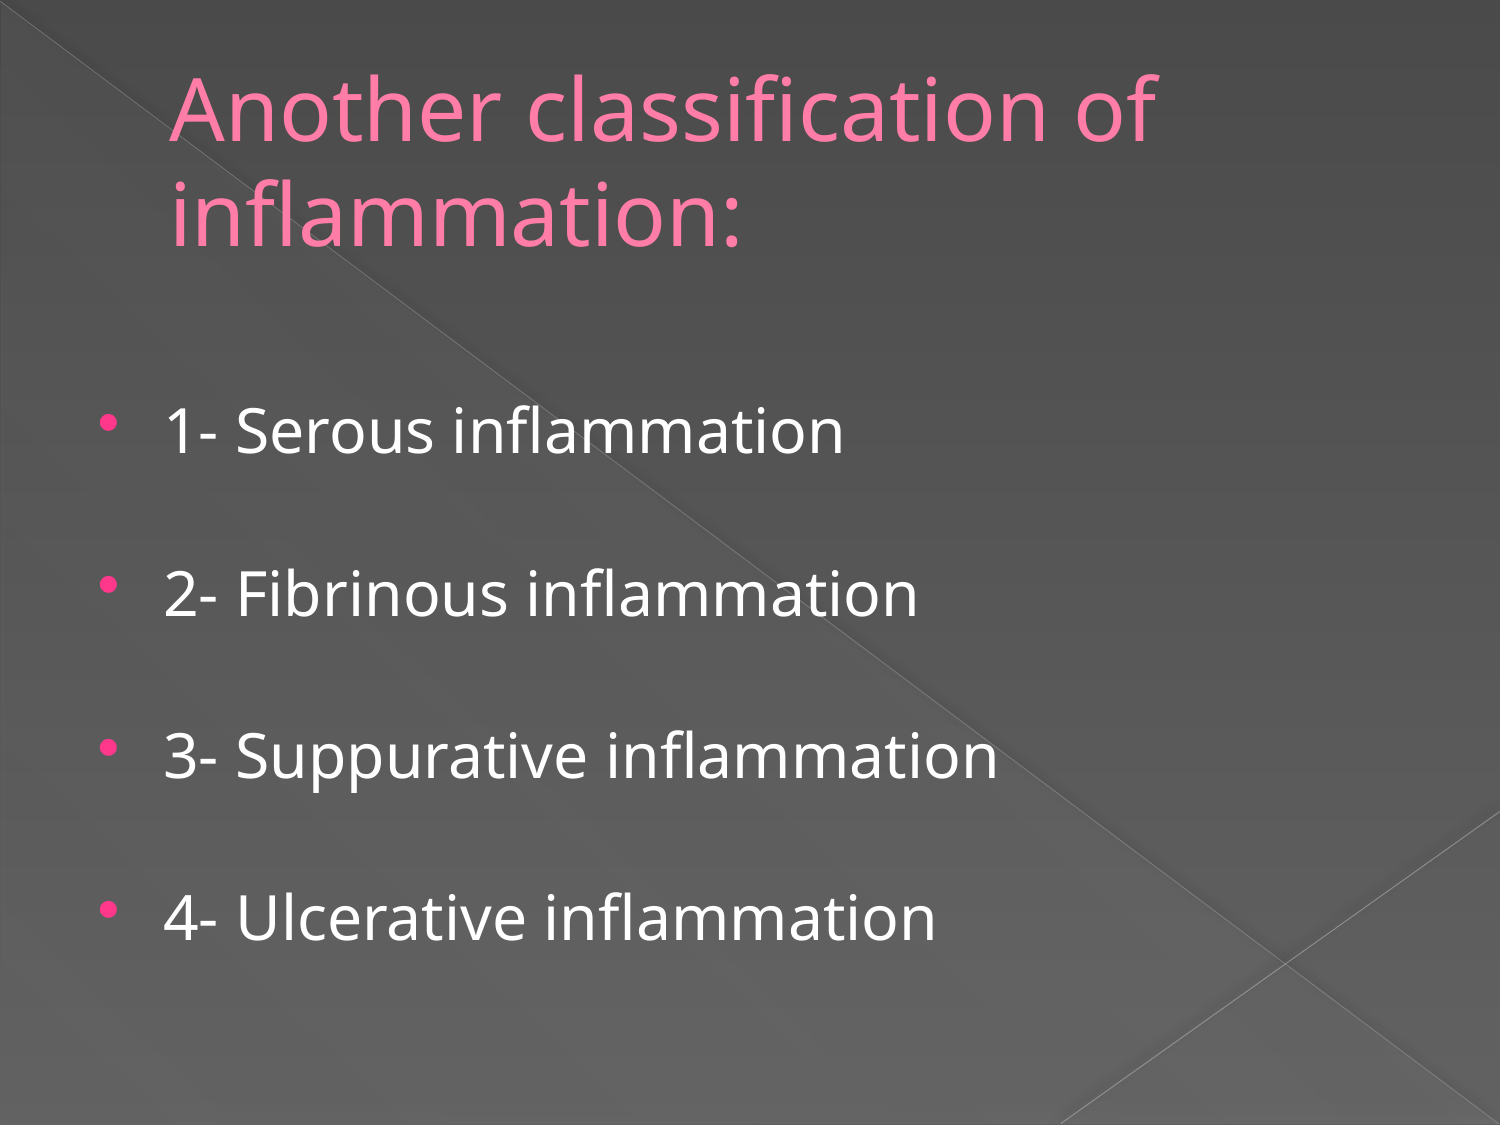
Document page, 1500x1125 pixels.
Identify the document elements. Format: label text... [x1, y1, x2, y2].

list 1- Serous inflammation 2- Fibrinous inflammation 3- Suppurative inflammation 4- Ulcerative inflammation [75, 308, 1425, 1059]
title Another classification of inflammation: [75, 43, 1425, 274]
